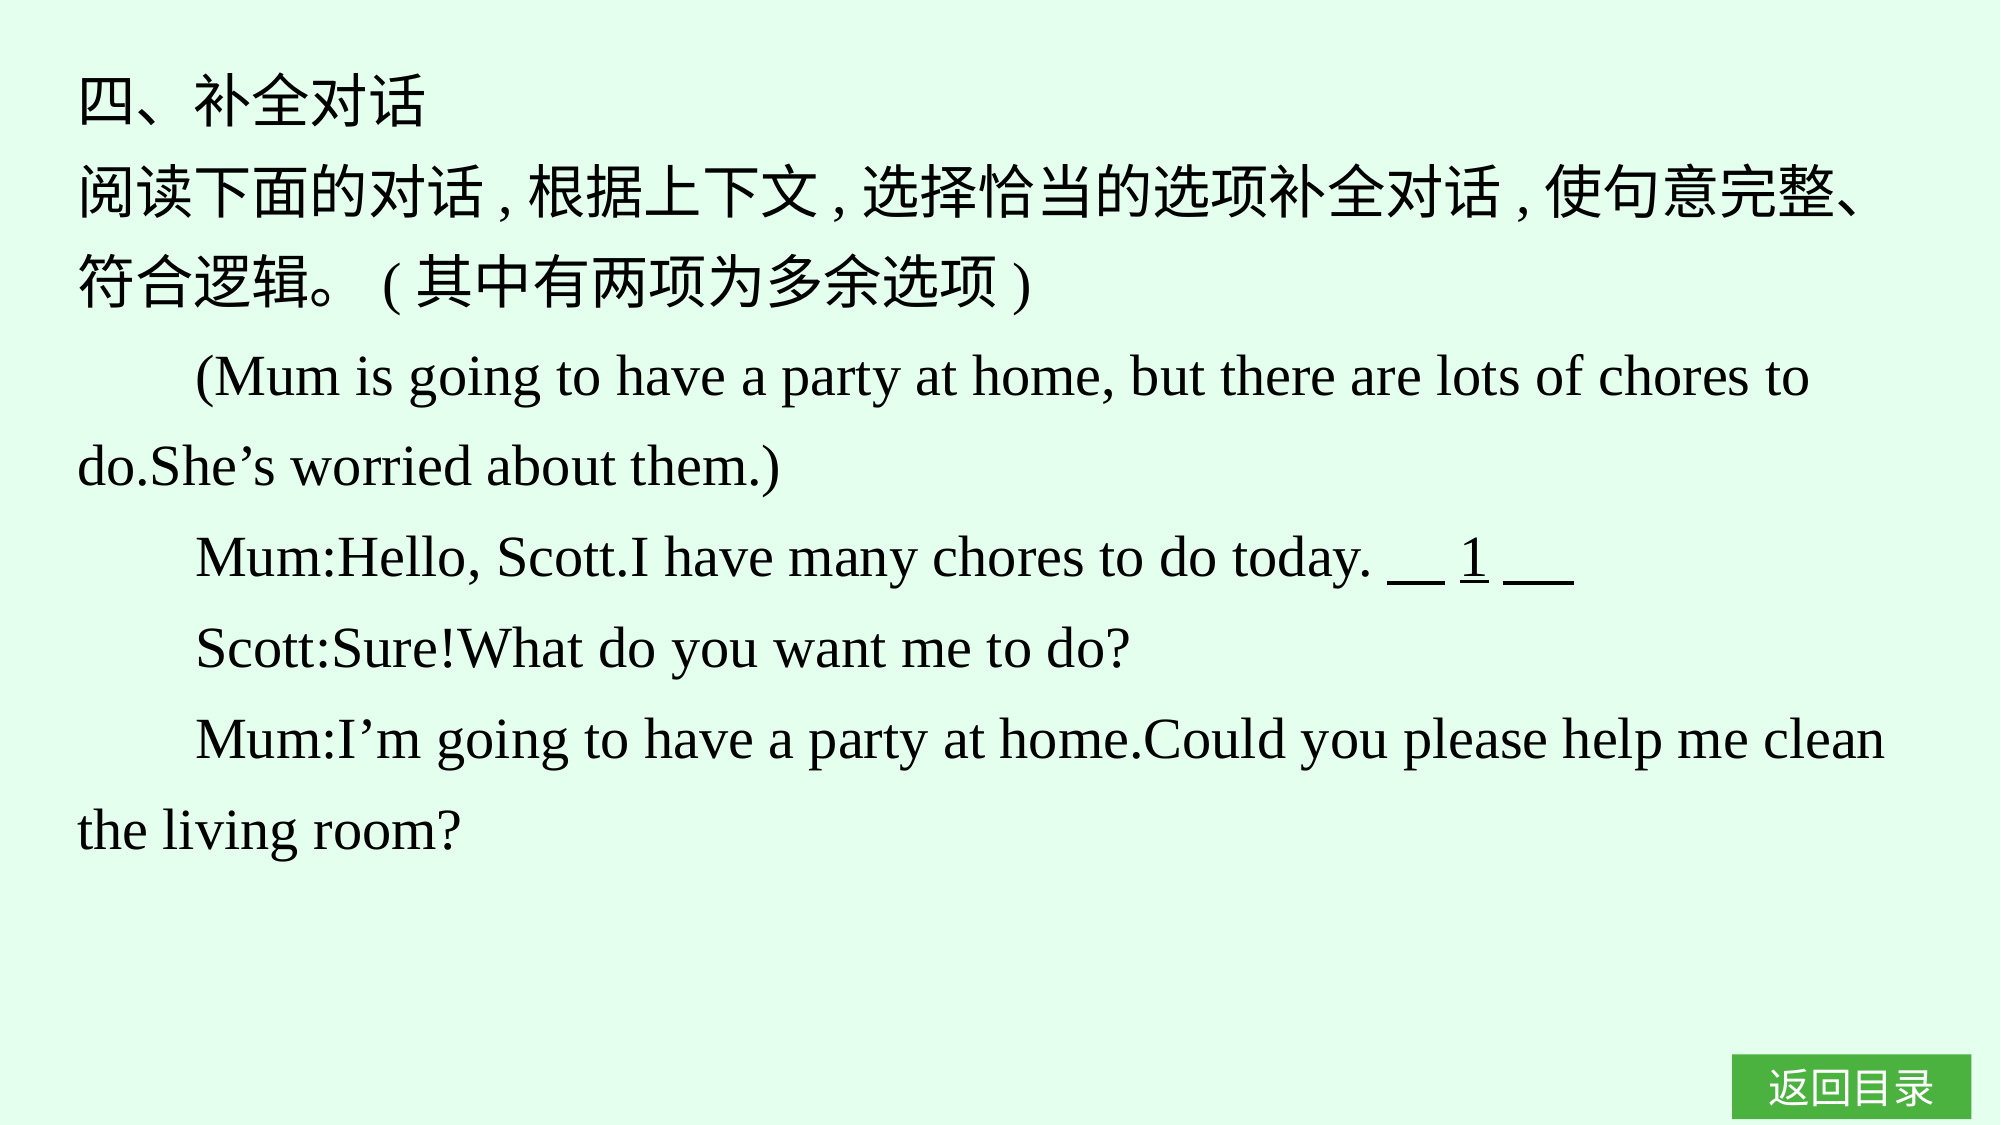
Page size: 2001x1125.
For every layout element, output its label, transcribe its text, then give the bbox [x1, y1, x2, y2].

text_box 四、补全对话 阅读下面的对话,根据上下文,选择恰当的选项补全对话,使句意完整、符合逻辑。(其中有两项为多余选项) (Mum is going to have a party at home, but there are lots of chores to do.She’s worried about them.) Mum:Hello, Scott.I have many chores to do today. 1 Scott:Sure!What do you want me to do? Mum:I’m going to have a party at home.Could you please help me clean the living room? [62, 35, 1938, 960]
